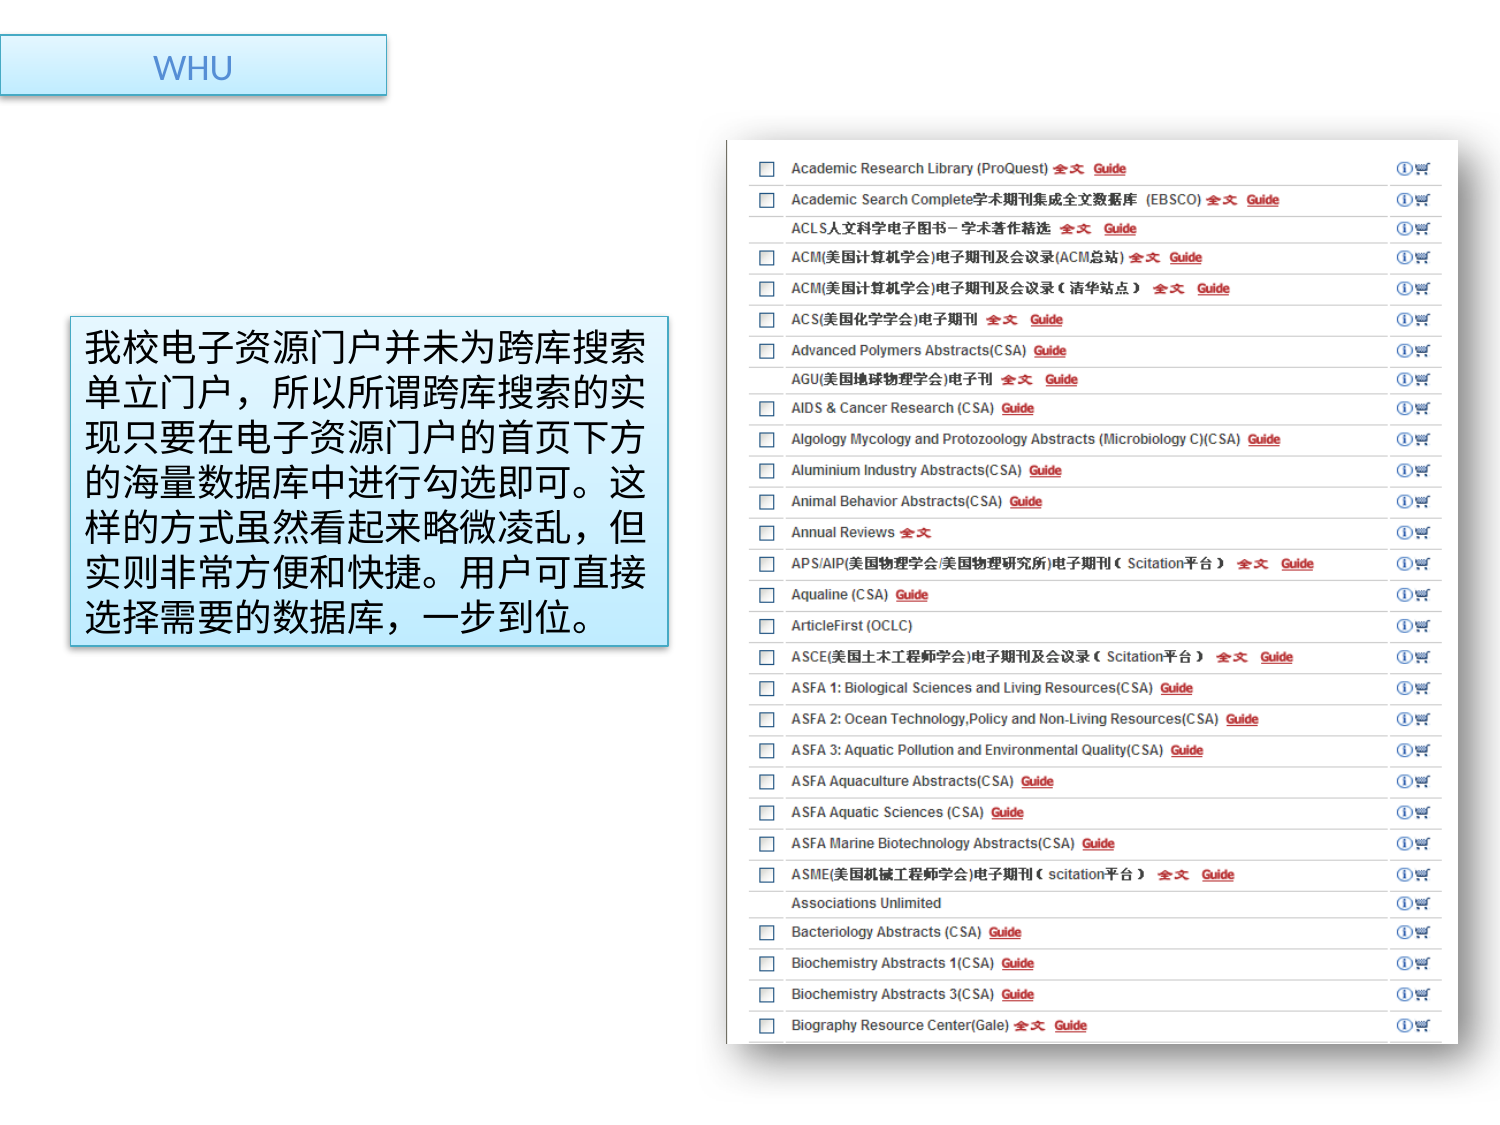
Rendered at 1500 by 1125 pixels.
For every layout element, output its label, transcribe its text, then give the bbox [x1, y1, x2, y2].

text_box WHU [0, 34, 387, 96]
picture [726, 140, 1459, 1044]
text_box 我校电子资源门户并未为跨库搜索单立门户，所以所谓跨库搜索的实现只要在电子资源门户的首页下方的海量数据库中进行勾选即可。这样的方式虽然看起来略微凌乱，但实则非常方便和快捷。用户可直接选择需要的数据库，一步到位。 [70, 316, 669, 647]
